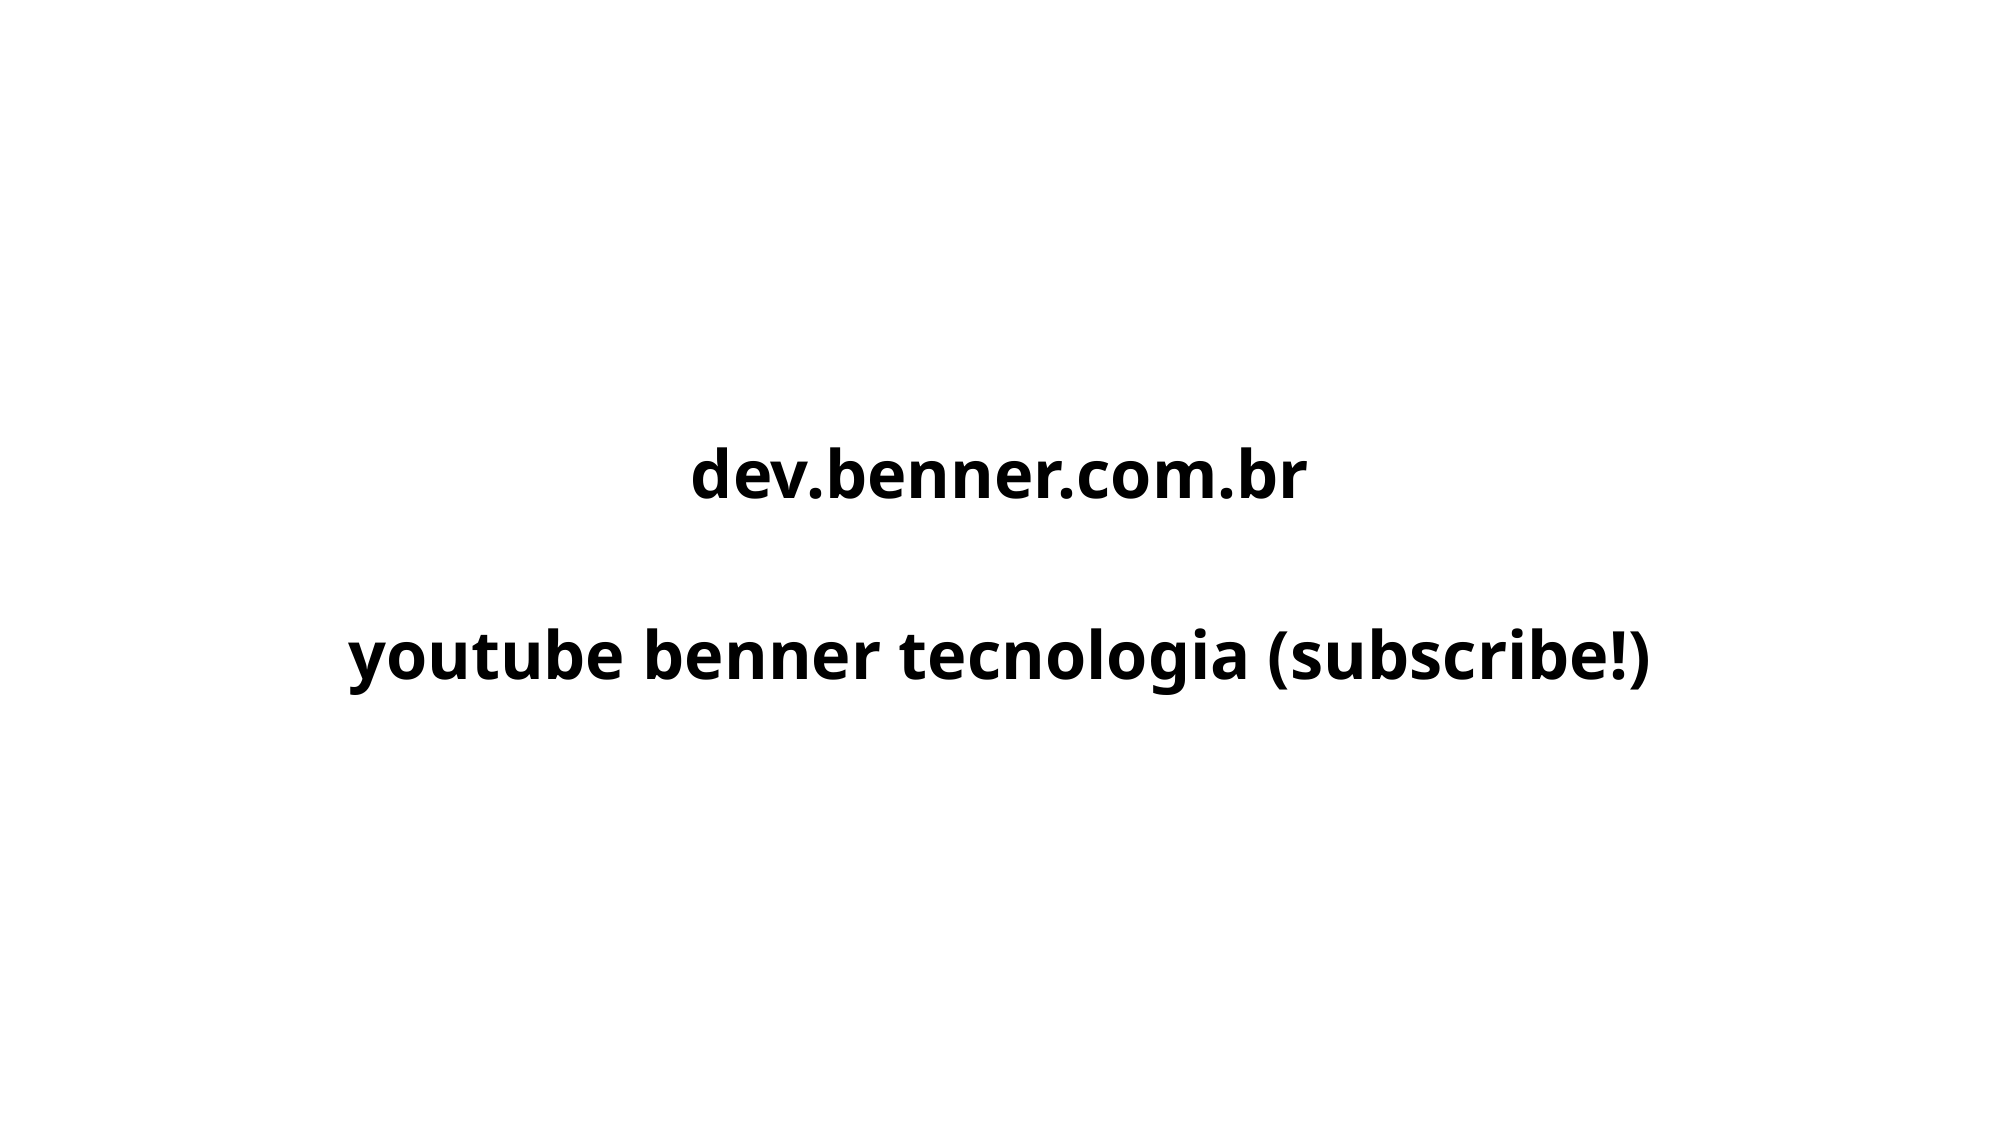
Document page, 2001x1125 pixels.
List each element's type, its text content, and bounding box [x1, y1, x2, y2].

list dev.benner.com.br youtube benner tecnologia (subscribe!) [98, 253, 1901, 1053]
